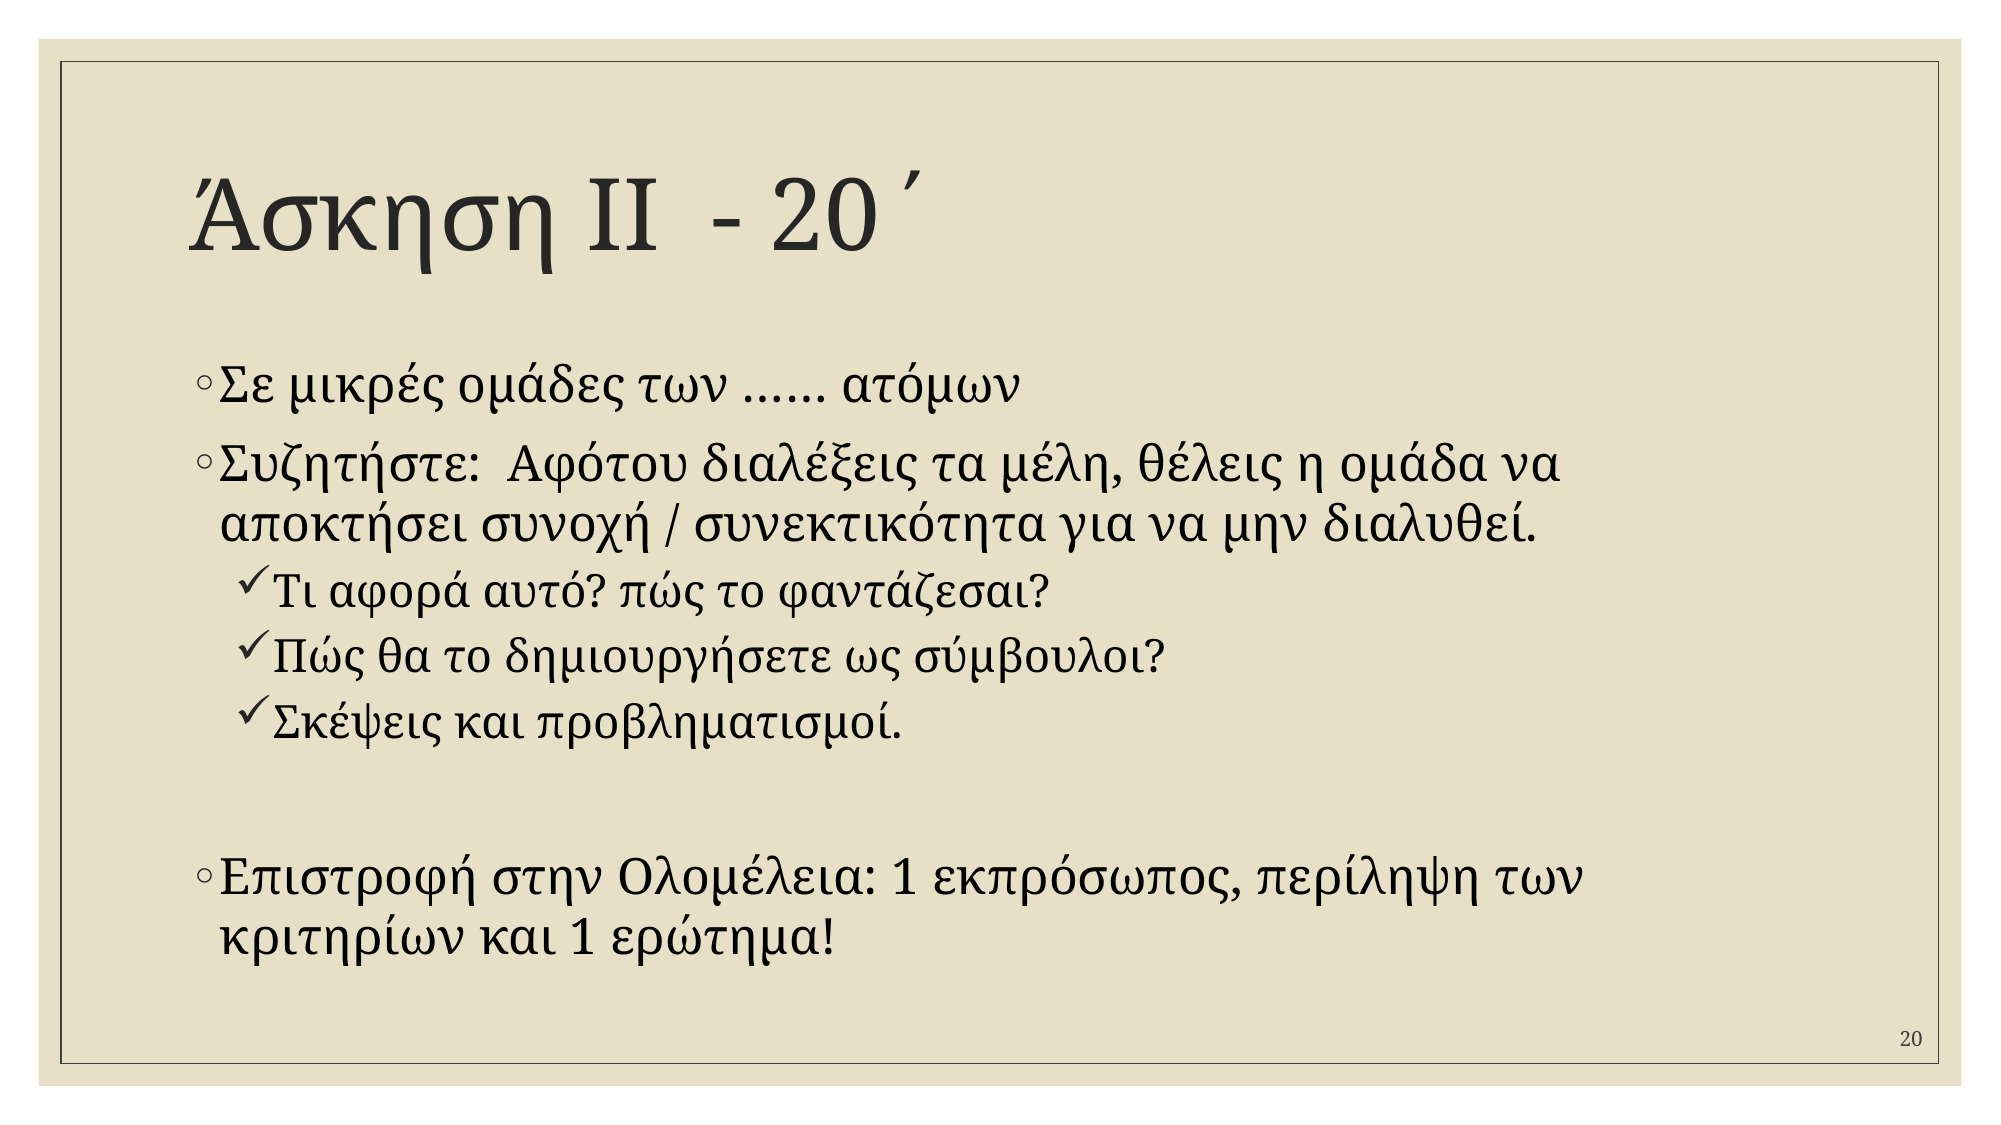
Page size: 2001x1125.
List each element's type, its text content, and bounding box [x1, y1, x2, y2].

list Σε μικρές ομάδες των …… ατόμων Συζητήστε: Αφότου διαλέξεις τα μέλη, θέλεις η ομάδα να αποκτήσει συνοχή / συνεκτικότητα για να μην διαλυθεί. Τι αφορά αυτό? πώς το φαντάζεσαι? Πώς θα το δημιουργήσετε ως σύμβουλοι? Σκέψεις και προβληματισμοί. Επιστροφή στην Ολομέλεια: 1 εκπρόσωπος, περίληψη των κριτηρίων και 1 ερώτημα! [174, 345, 1825, 990]
slide_number 20 [1697, 1019, 1938, 1062]
title Άσκηση ΙΙ - 20΄ [174, 105, 1825, 331]
